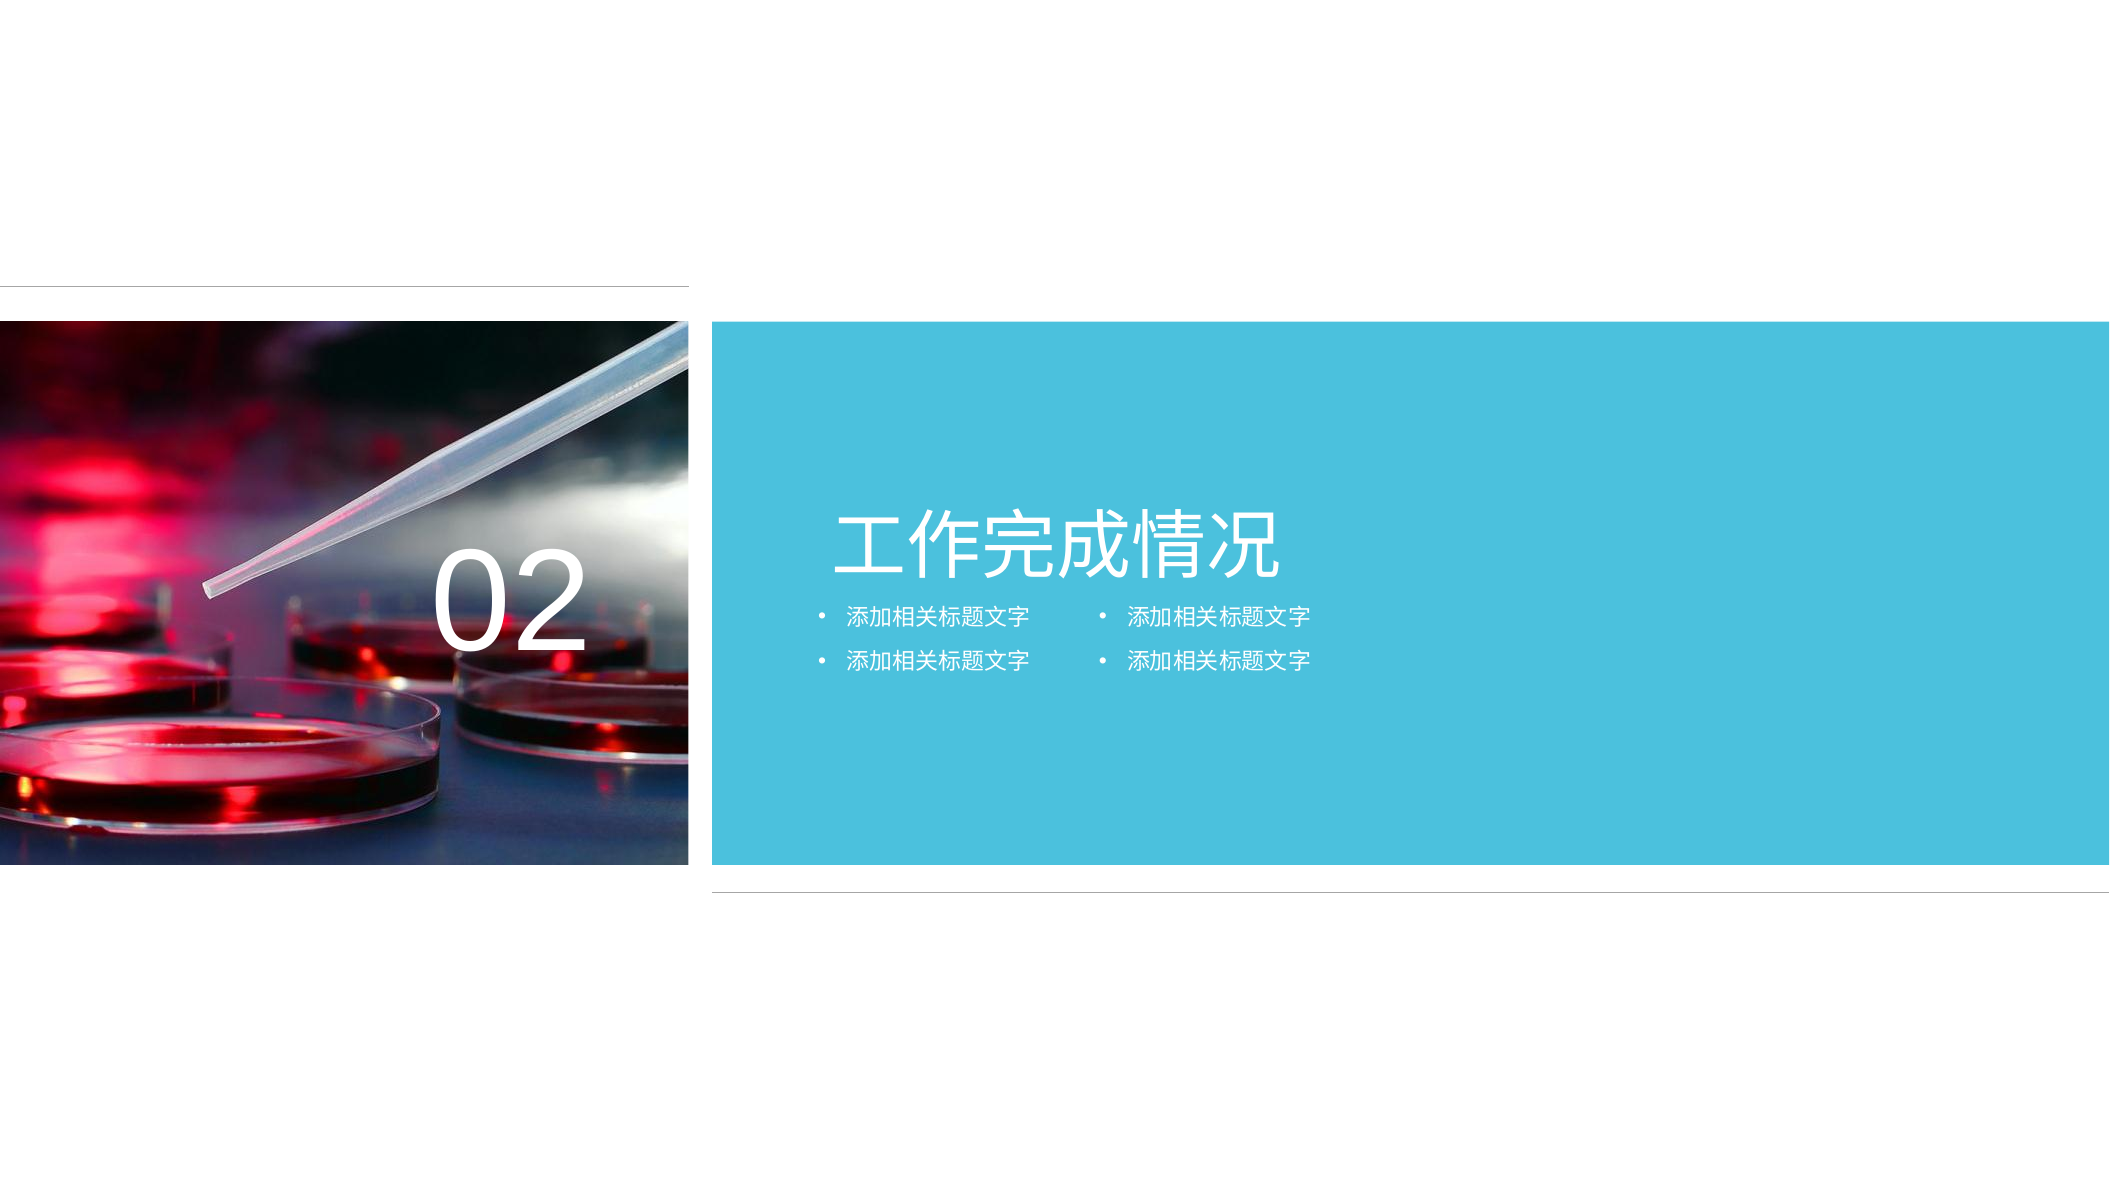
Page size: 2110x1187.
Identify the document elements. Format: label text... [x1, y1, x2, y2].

text_box 添加相关标题文字 [1084, 639, 1327, 682]
text_box [0, 321, 689, 866]
text_box 工作完成情况 [794, 497, 1318, 588]
text_box 02 [394, 497, 629, 687]
text_box 添加相关标题文字 [803, 594, 1046, 638]
text_box 添加相关标题文字 [1084, 594, 1327, 638]
text_box 添加相关标题文字 [803, 639, 1046, 682]
text_box [711, 321, 2110, 866]
